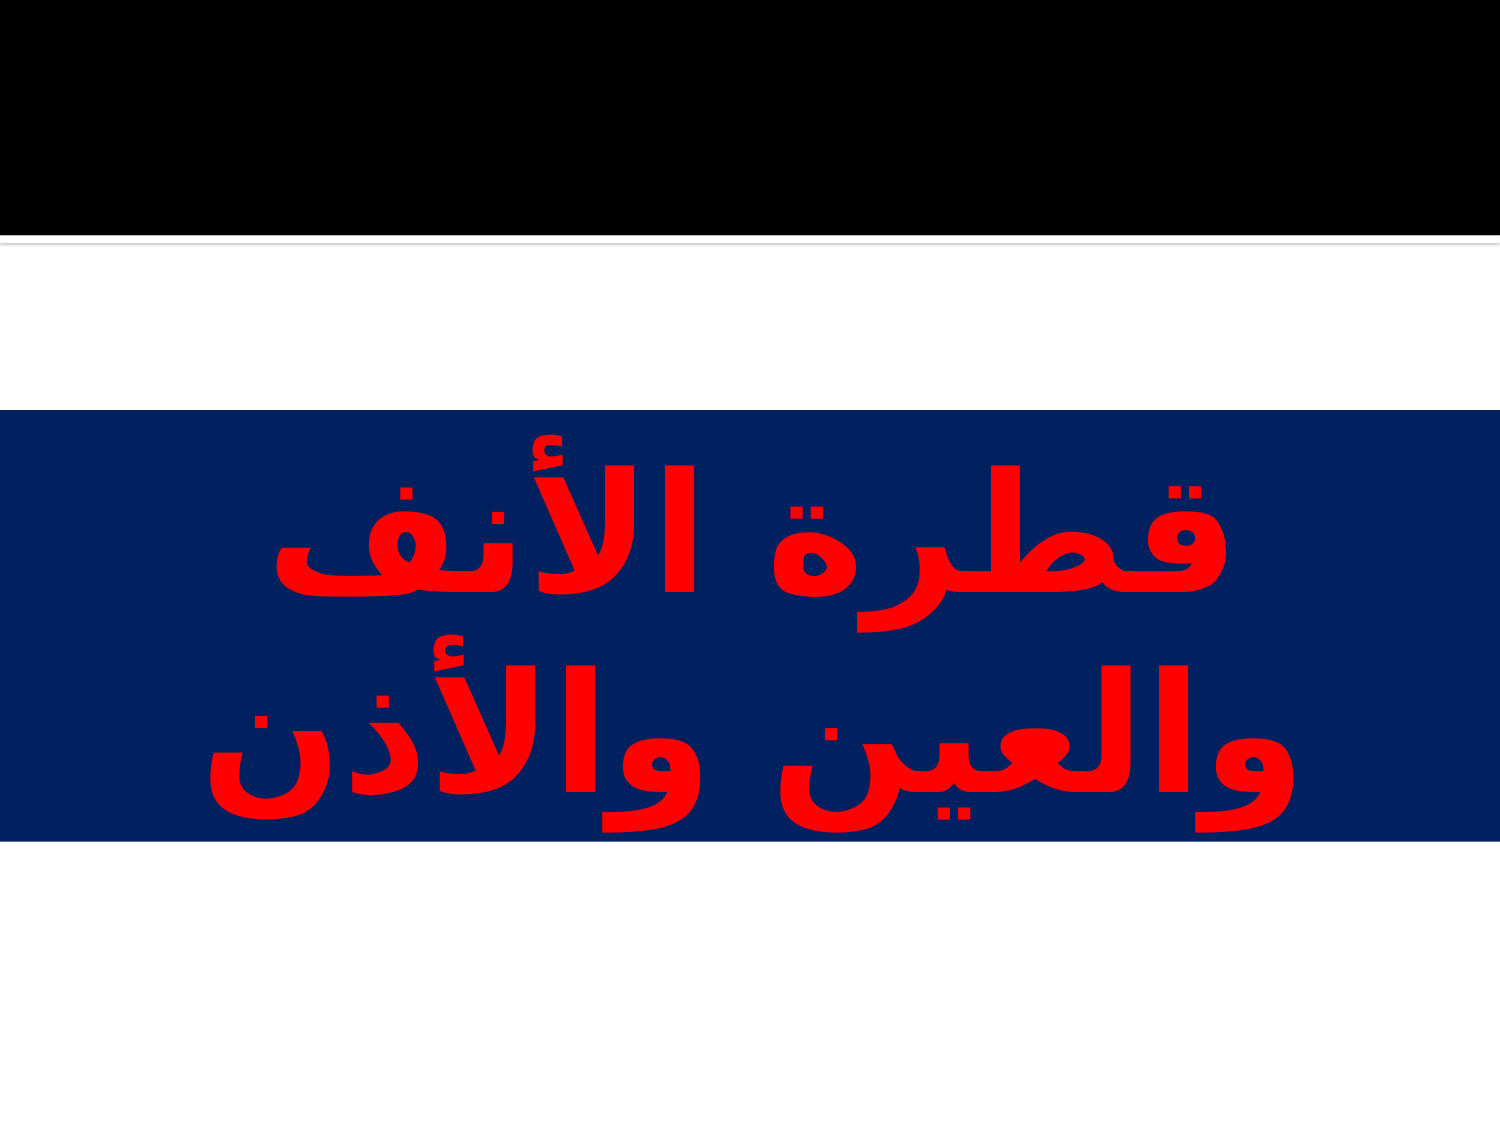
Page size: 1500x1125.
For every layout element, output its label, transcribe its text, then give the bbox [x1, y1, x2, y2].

title قطرة الأنف والعين والأذن [0, 410, 1500, 842]
